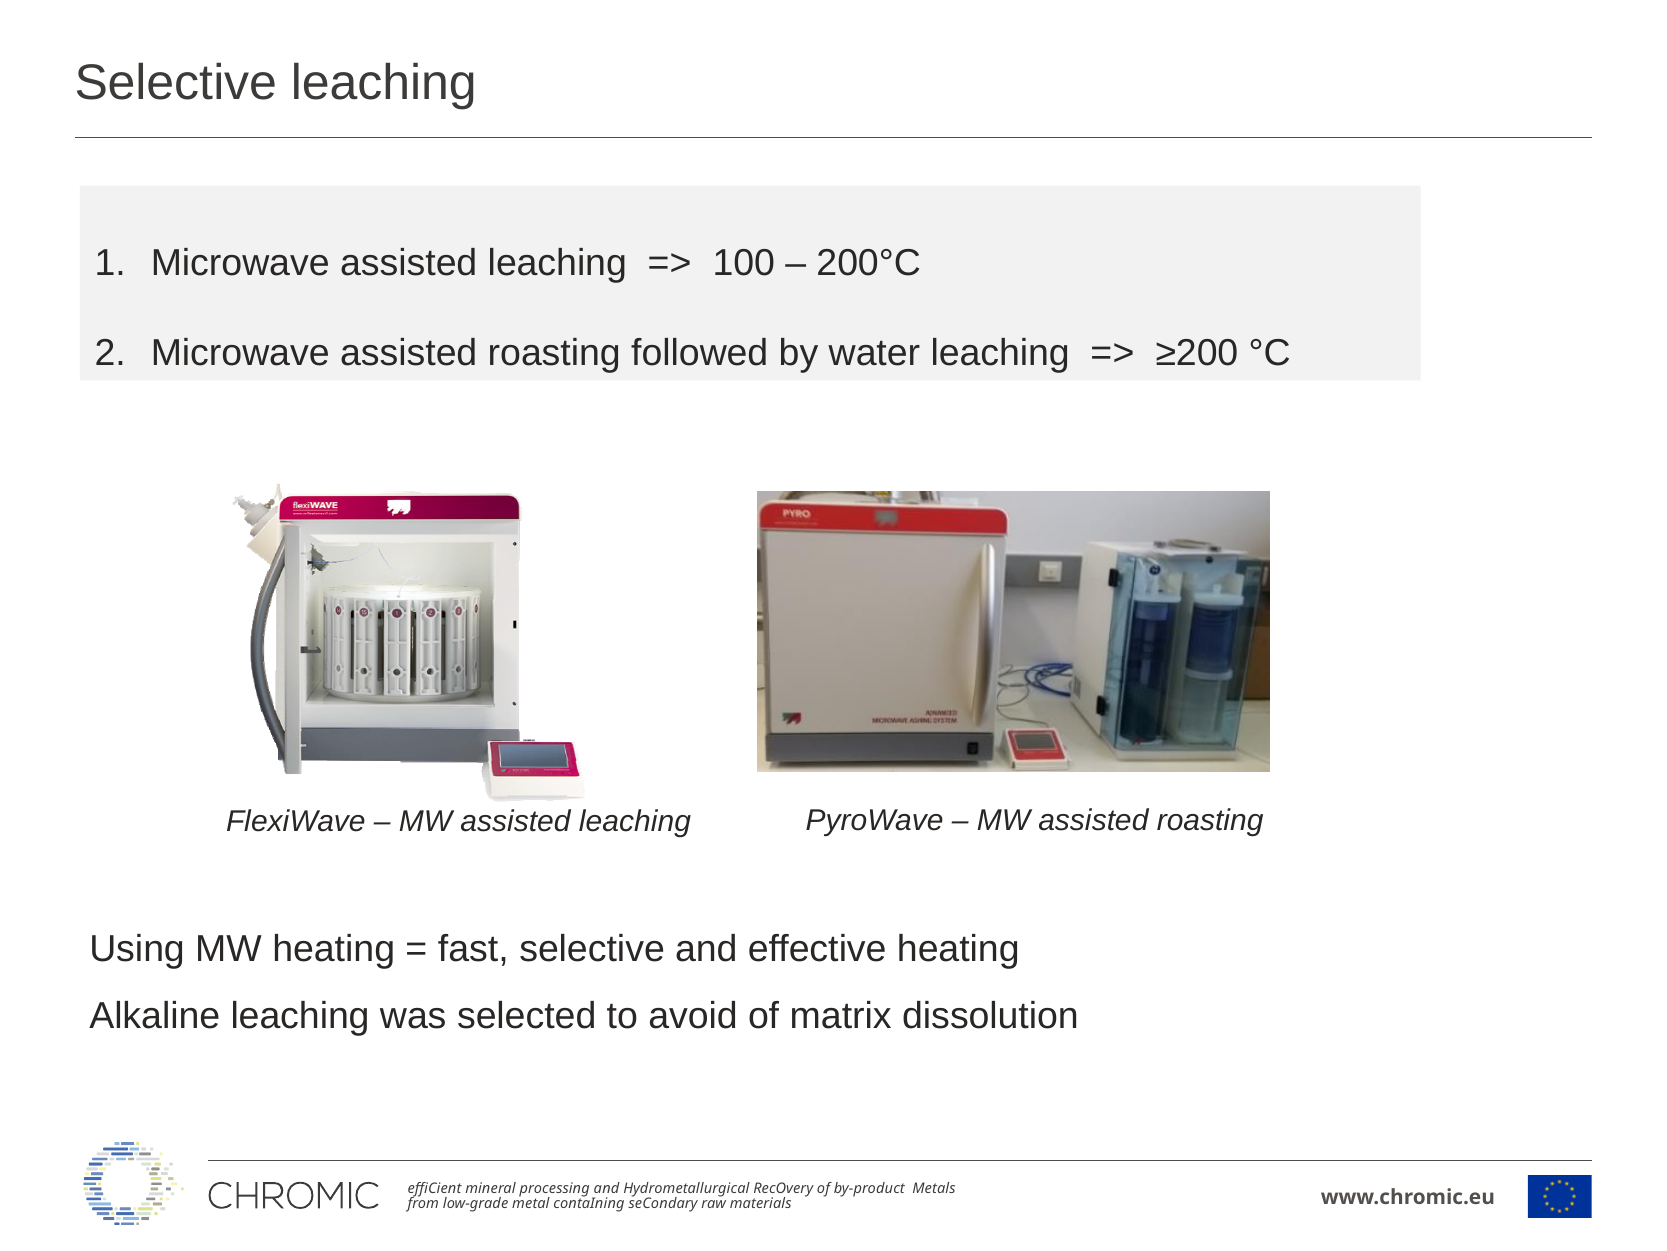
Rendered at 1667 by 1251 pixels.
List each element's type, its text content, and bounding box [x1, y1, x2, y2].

text_box Using MW heating = fast, selective and effective heating Alkaline leaching was selected to avoid of matrix dissolution [74, 893, 1546, 1044]
picture [219, 477, 594, 806]
picture [83, 1142, 184, 1225]
text_box Microwave assisted leaching => 100 – 200°C Microwave assisted roasting followed by water leaching => ≥200 °C [79, 185, 1421, 381]
picture [757, 491, 1271, 772]
text_box FlexiWave – MW assisted leaching [185, 794, 740, 846]
title Selective leaching [74, 50, 1654, 114]
picture [1527, 1175, 1592, 1218]
text_box PyroWave – MW assisted roasting [757, 793, 1312, 845]
